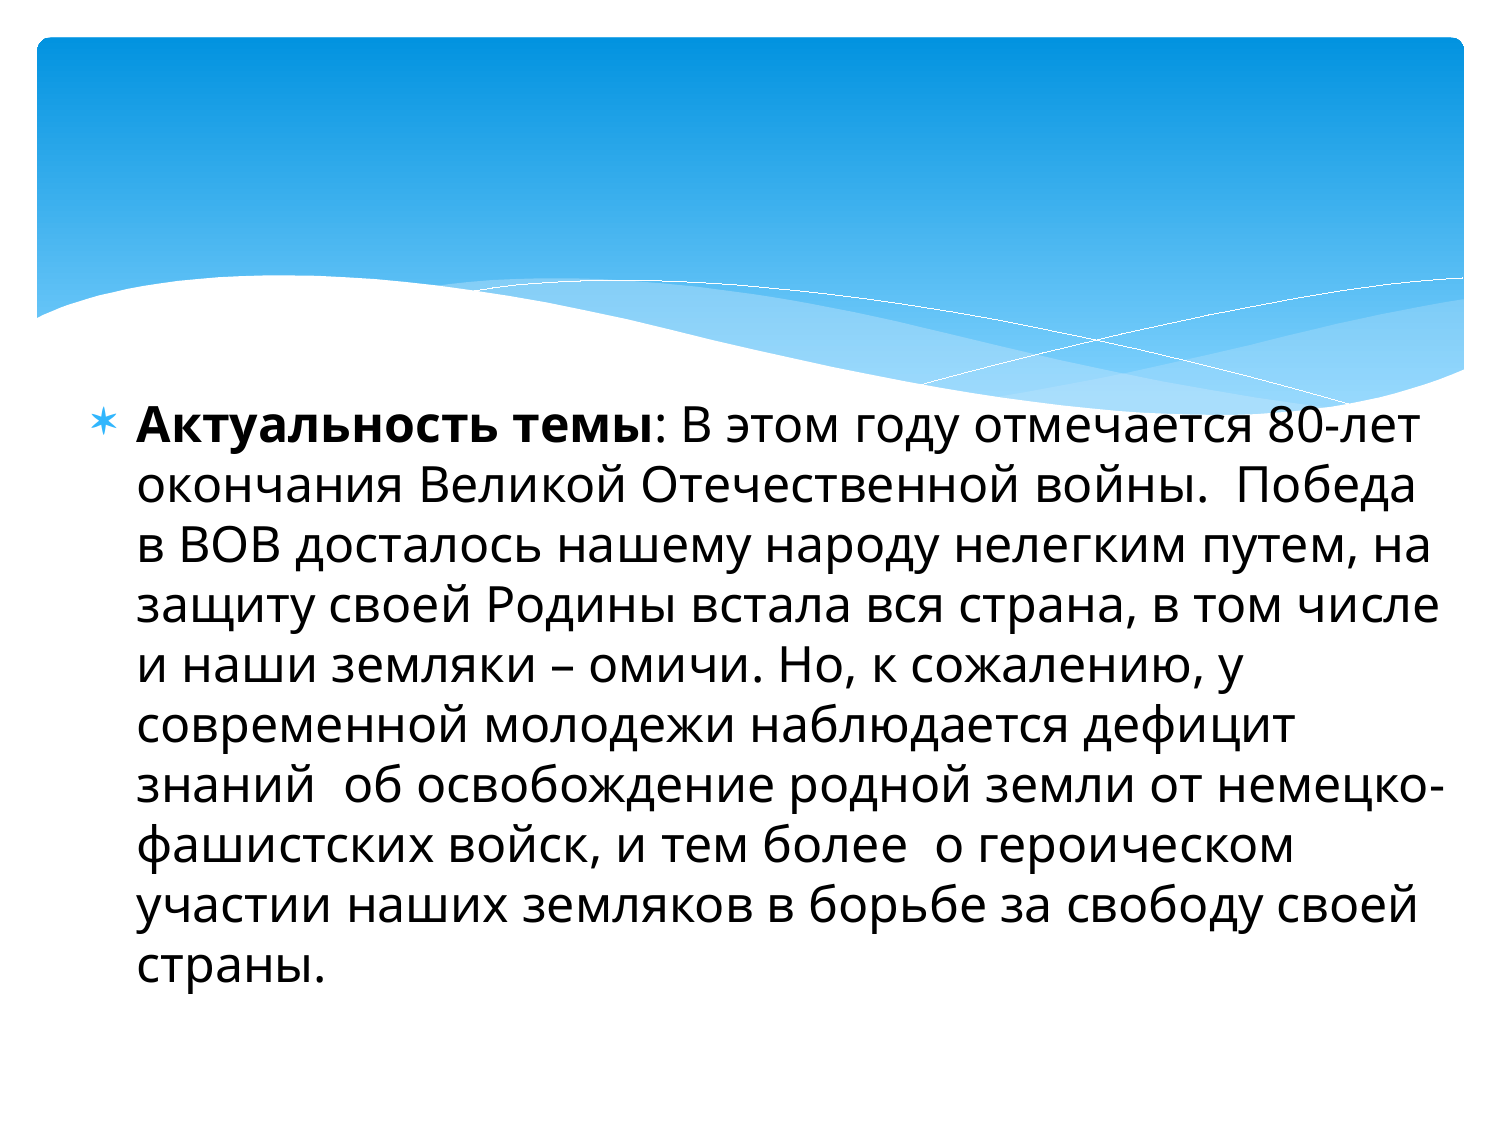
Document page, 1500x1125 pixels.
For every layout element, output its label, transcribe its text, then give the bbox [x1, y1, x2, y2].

list Актуальность темы: В этом году отмечается 80-лет окончания Великой Отечественной войны. Победа в ВОВ досталось нашему народу нелегким путем, на защиту своей Родины встала вся страна, в том числе и наши земляки – омичи. Но, к сожалению, у современной молодежи наблюдается дефицит знаний об освобождение родной земли от немецко-фашистских войск, и тем более о героическом участии наших земляков в борьбе за свободу своей страны. [76, 385, 1471, 1059]
